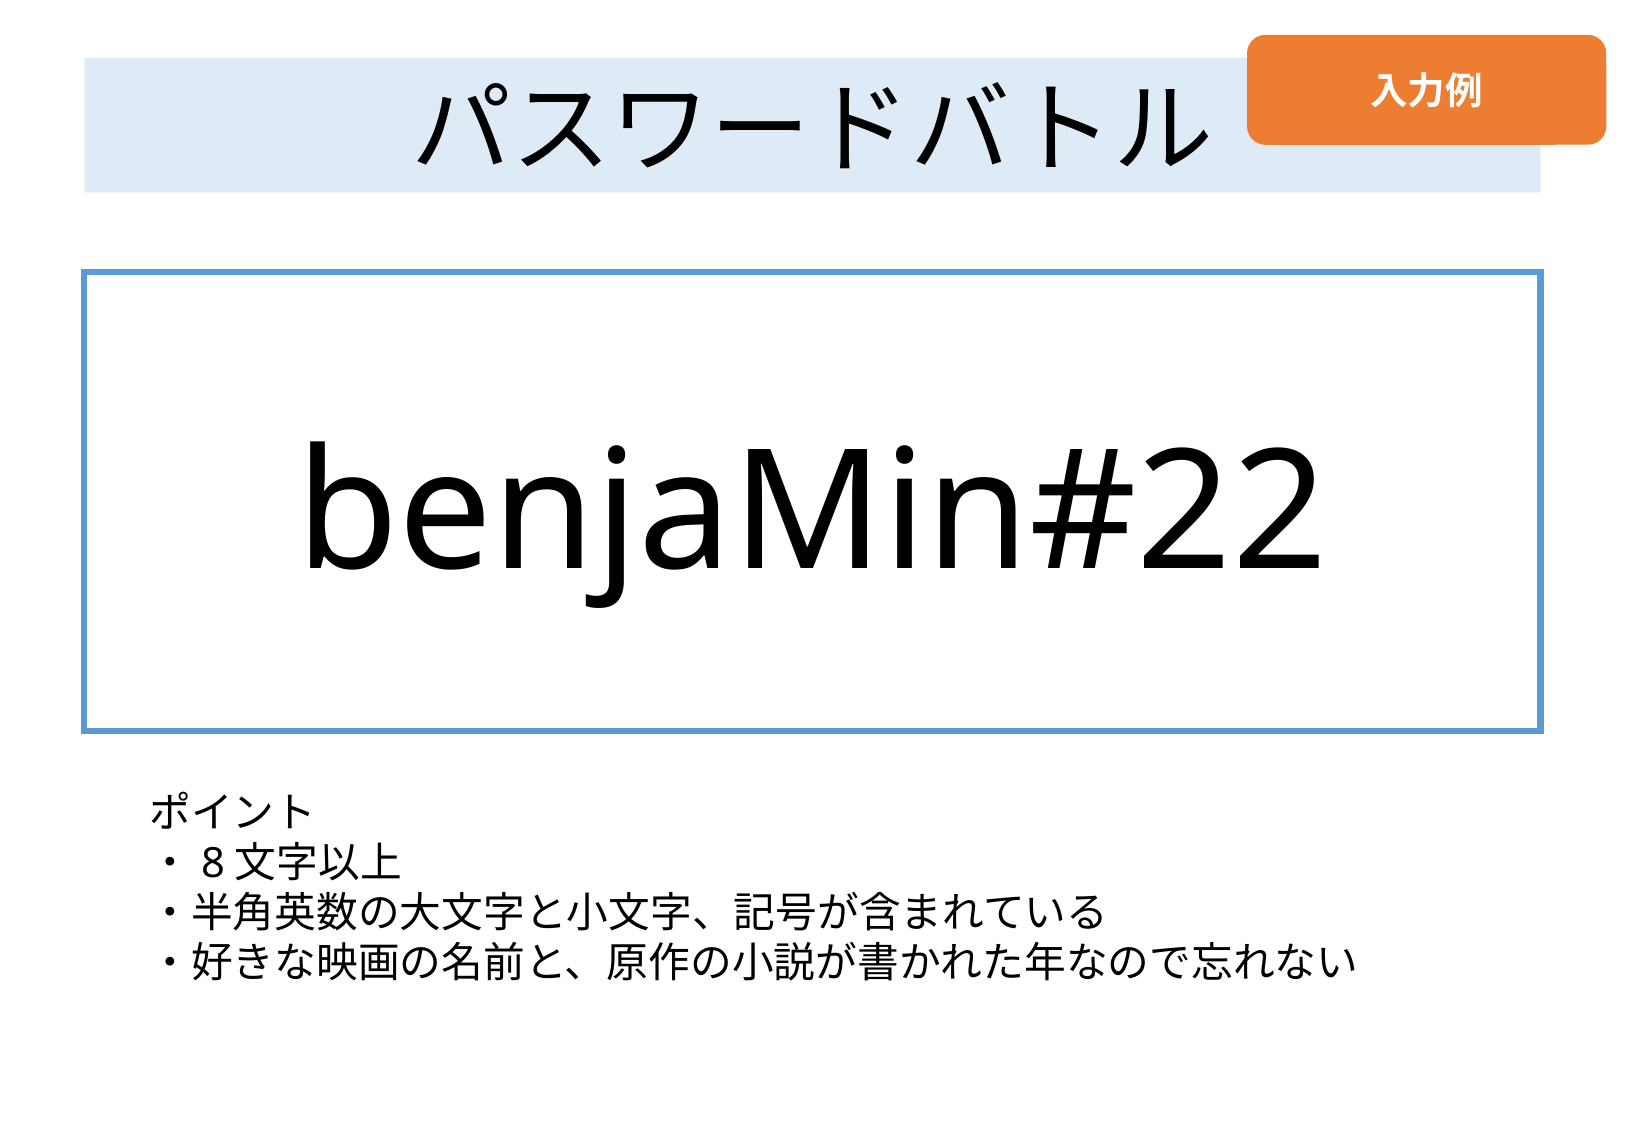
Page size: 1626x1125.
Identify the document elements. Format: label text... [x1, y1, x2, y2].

text_box パスワードバトル [84, 57, 1541, 193]
text_box 入力例 [1245, 33, 1608, 146]
text_box ポイント ・8文字以上 ・半角英数の大文字と小文字、記号が含まれている ・好きな映画の名前と、原作の小説が書かれた年なので忘れない [134, 778, 1385, 994]
text_box benjaMin#22 [83, 271, 1542, 732]
